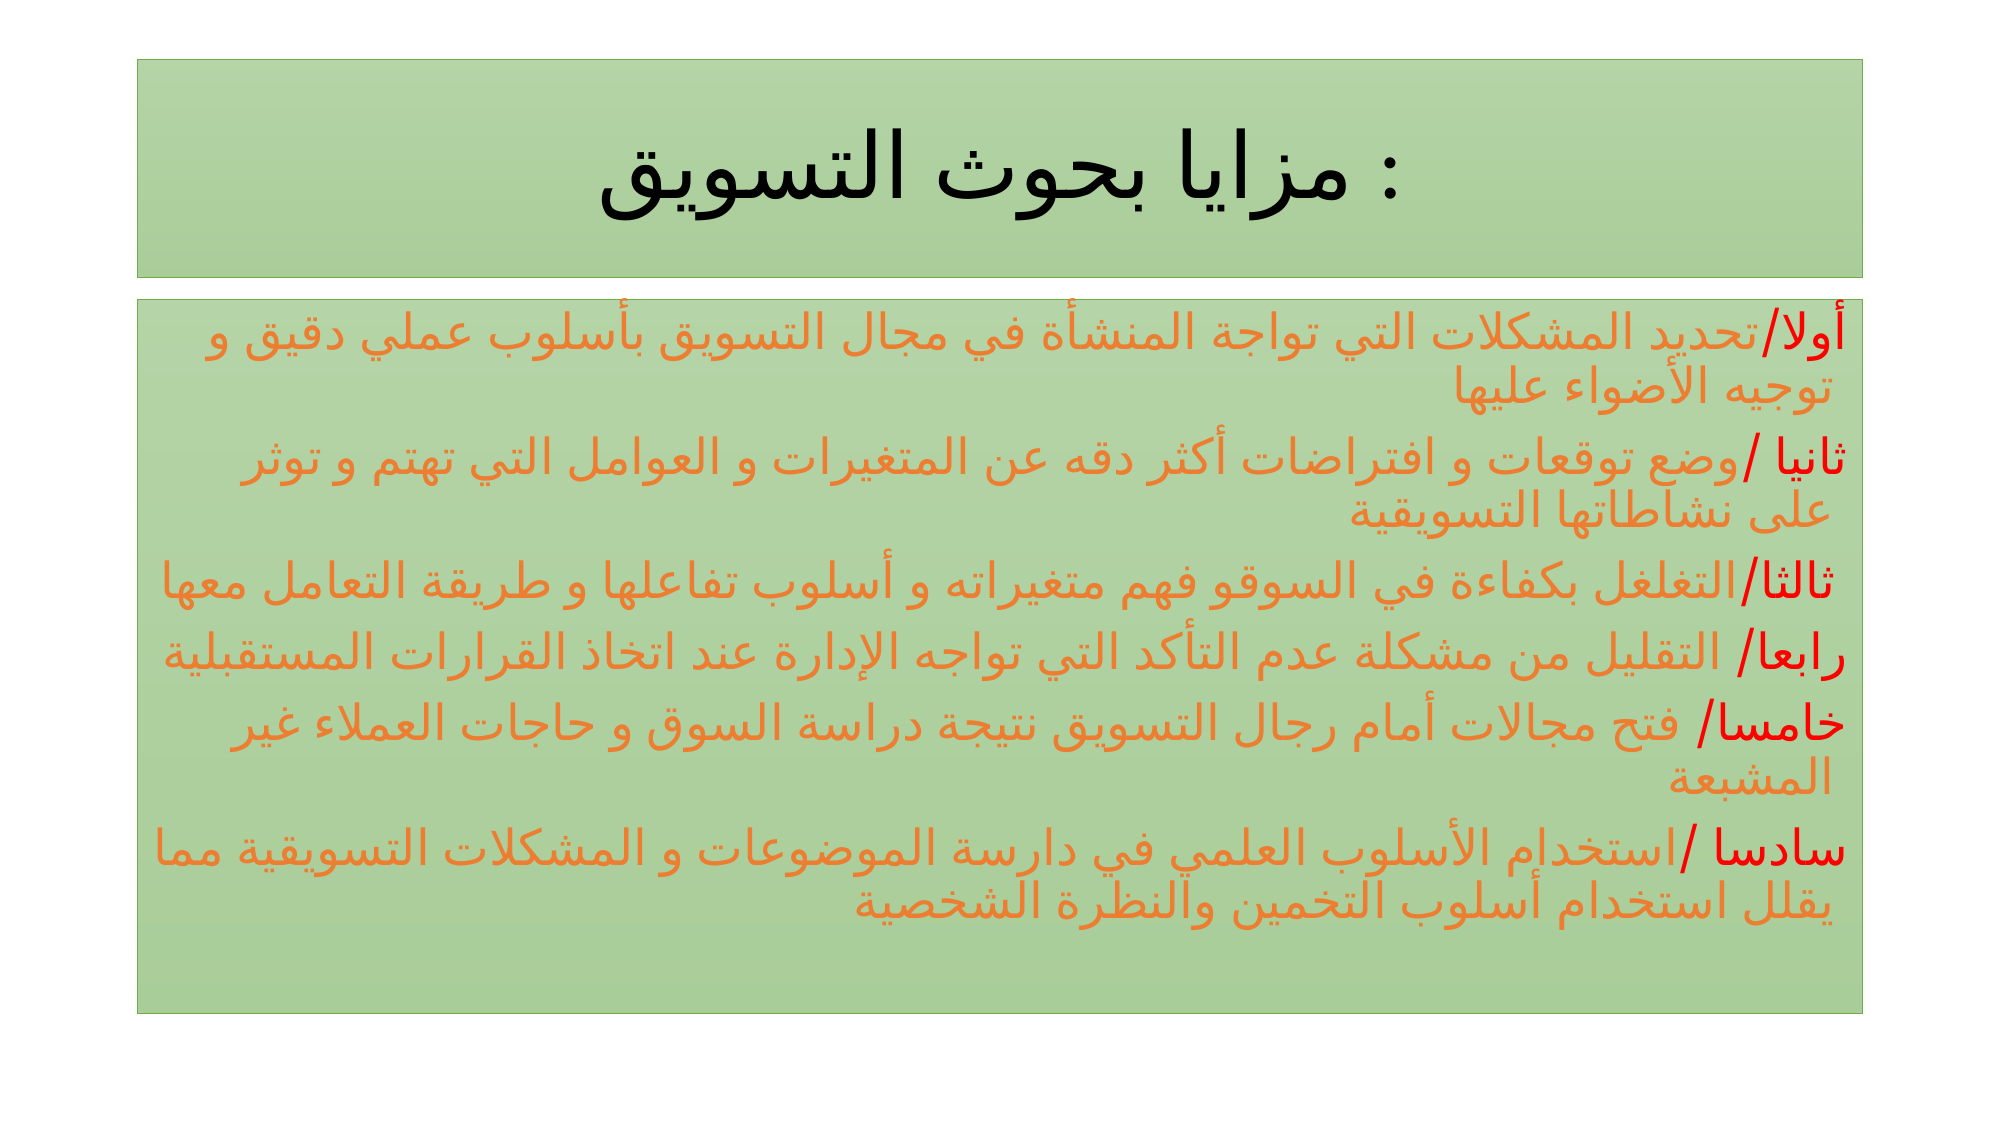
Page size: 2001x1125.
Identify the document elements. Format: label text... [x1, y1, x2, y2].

list أولا/تحديد المشكلات التي تواجة المنشأة في مجال التسويق بأسلوب عملي دقيق و توجيه الأضواء عليها ثانيا /وضع توقعات و افتراضات أكثر دقه عن المتغيرات و العوامل التي تهتم و توثر على نشاطاتها التسويقية ثالثا/التغلغل بكفاءة في السوقو فهم متغيراته و أسلوب تفاعلها و طريقة التعامل معها رابعا/ التقليل من مشكلة عدم التأكد التي تواجه الإدارة عند اتخاذ القرارات المستقبلية خامسا/ فتح مجالات أمام رجال التسويق نتيجة دراسة السوق و حاجات العملاء غير المشبعة سادسا /استخدام الأسلوب العلمي في دارسة الموضوعات و المشكلات التسويقية مما يقلل استخدام أسلوب التخمين والنظرة الشخصية [137, 299, 1863, 1014]
title مزايا بحوث التسويق : [137, 59, 1863, 278]
